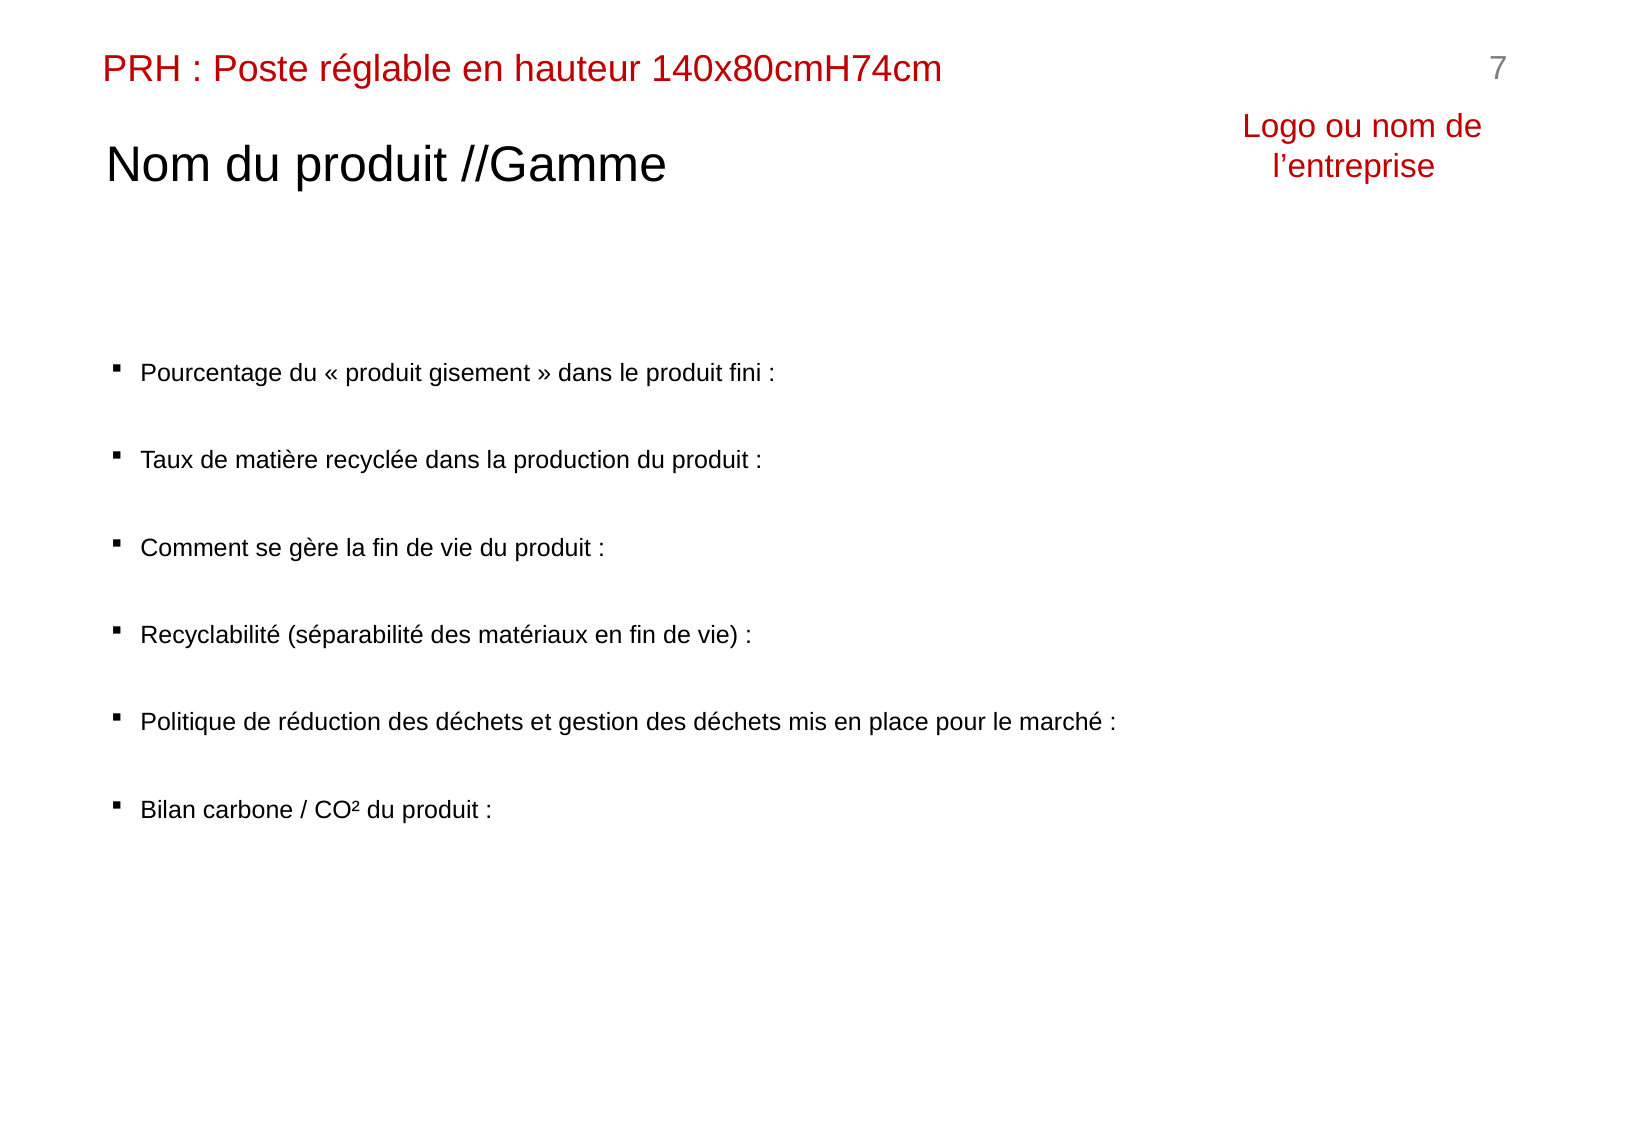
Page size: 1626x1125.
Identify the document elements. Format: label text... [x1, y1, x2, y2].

title PRH : Poste réglable en hauteur 140x80cmH74cm [102, 19, 1426, 109]
slide_number 7 [1426, 19, 1523, 91]
text_box Pourcentage du « produit gisement » dans le produit fini : Taux de matière recyclée dans la production du produit : Comment se gère la fin de vie du produit : Recyclabilité (séparabilité des matériaux en fin de vie) : Politique de réduction des déchets et gestion des déchets mis en place pour le marché : Bilan carbone / CO² du produit : [81, 304, 1333, 1067]
text_box Logo ou nom de l’entreprise [1141, 91, 1567, 197]
list Nom du produit //Gamme [91, 109, 1523, 215]
